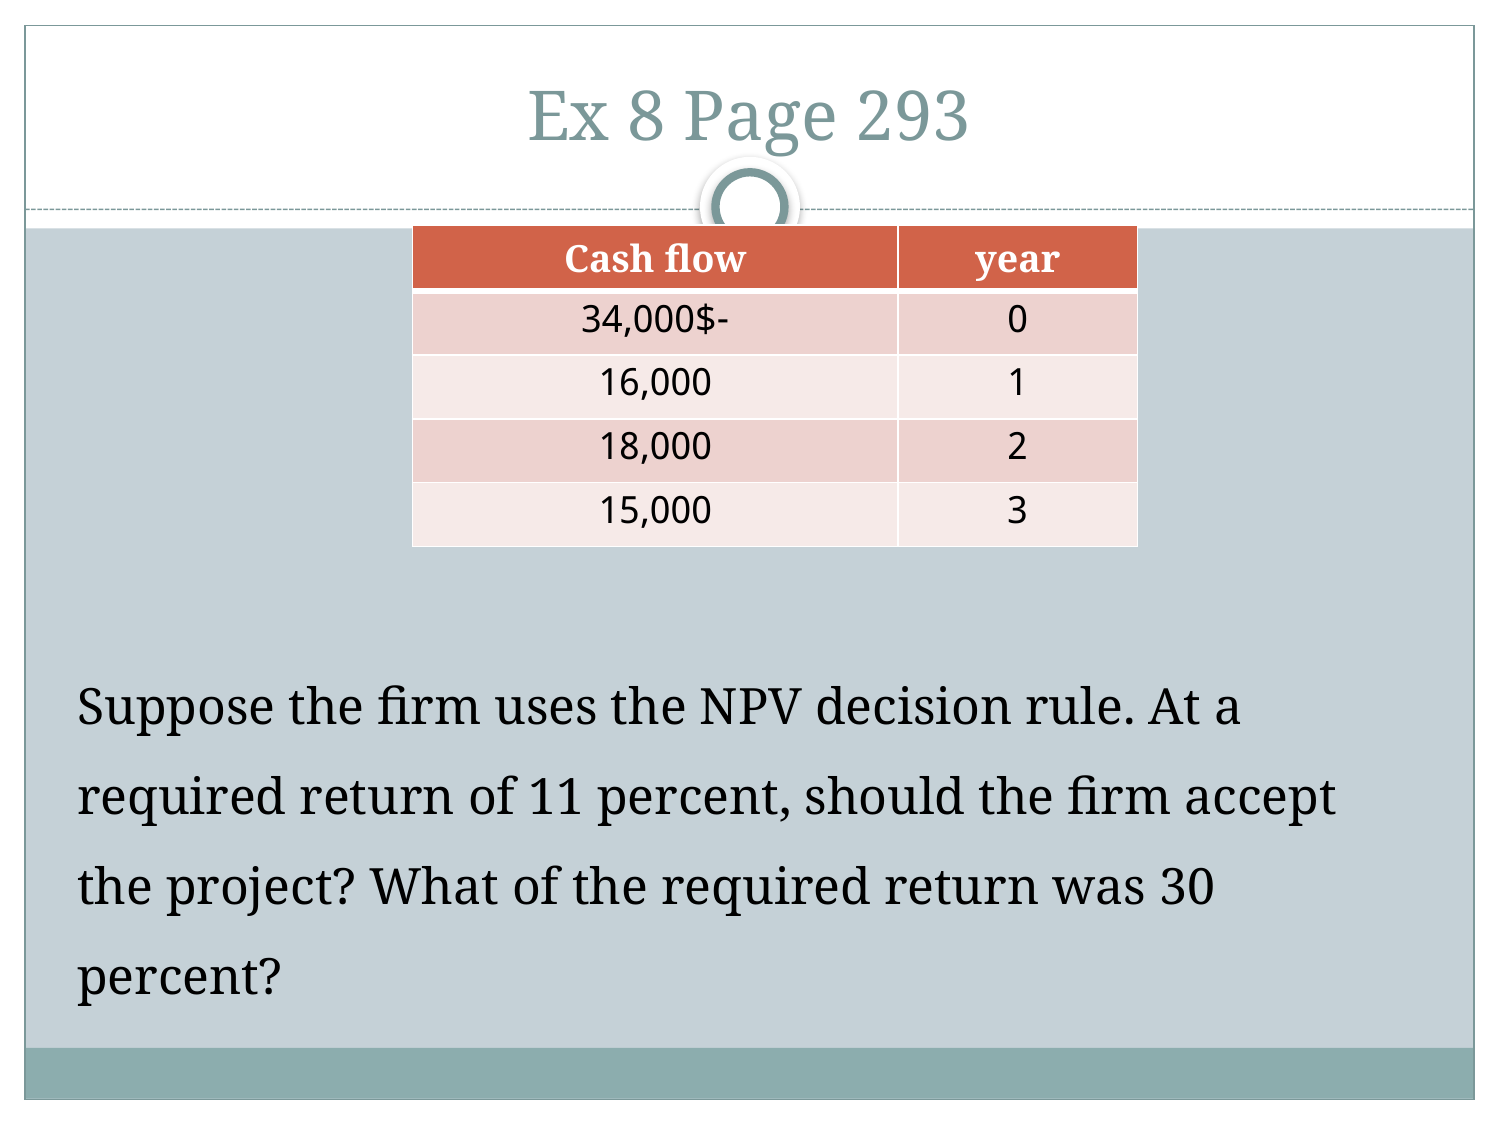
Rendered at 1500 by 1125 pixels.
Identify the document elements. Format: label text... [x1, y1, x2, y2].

table_cell 15,000 [413, 483, 897, 546]
table_cell 18,000 [413, 420, 897, 482]
table_cell 2 [899, 420, 1137, 482]
title Ex 8 Page 293 [49, 37, 1450, 162]
table_cell 0 [899, 294, 1137, 354]
text_box Suppose the firm uses the NPV decision rule. At a required return of 11 percent, should the firm accept the project? What of the required return was 30 percent? [62, 637, 1425, 1013]
table_cell 3 [899, 483, 1137, 546]
table_cell 1 [899, 356, 1137, 418]
table_cell -34,000$ [413, 294, 897, 354]
table_header year [899, 226, 1137, 288]
table_header Cash flow [413, 226, 897, 288]
table_cell 16,000 [413, 356, 897, 418]
